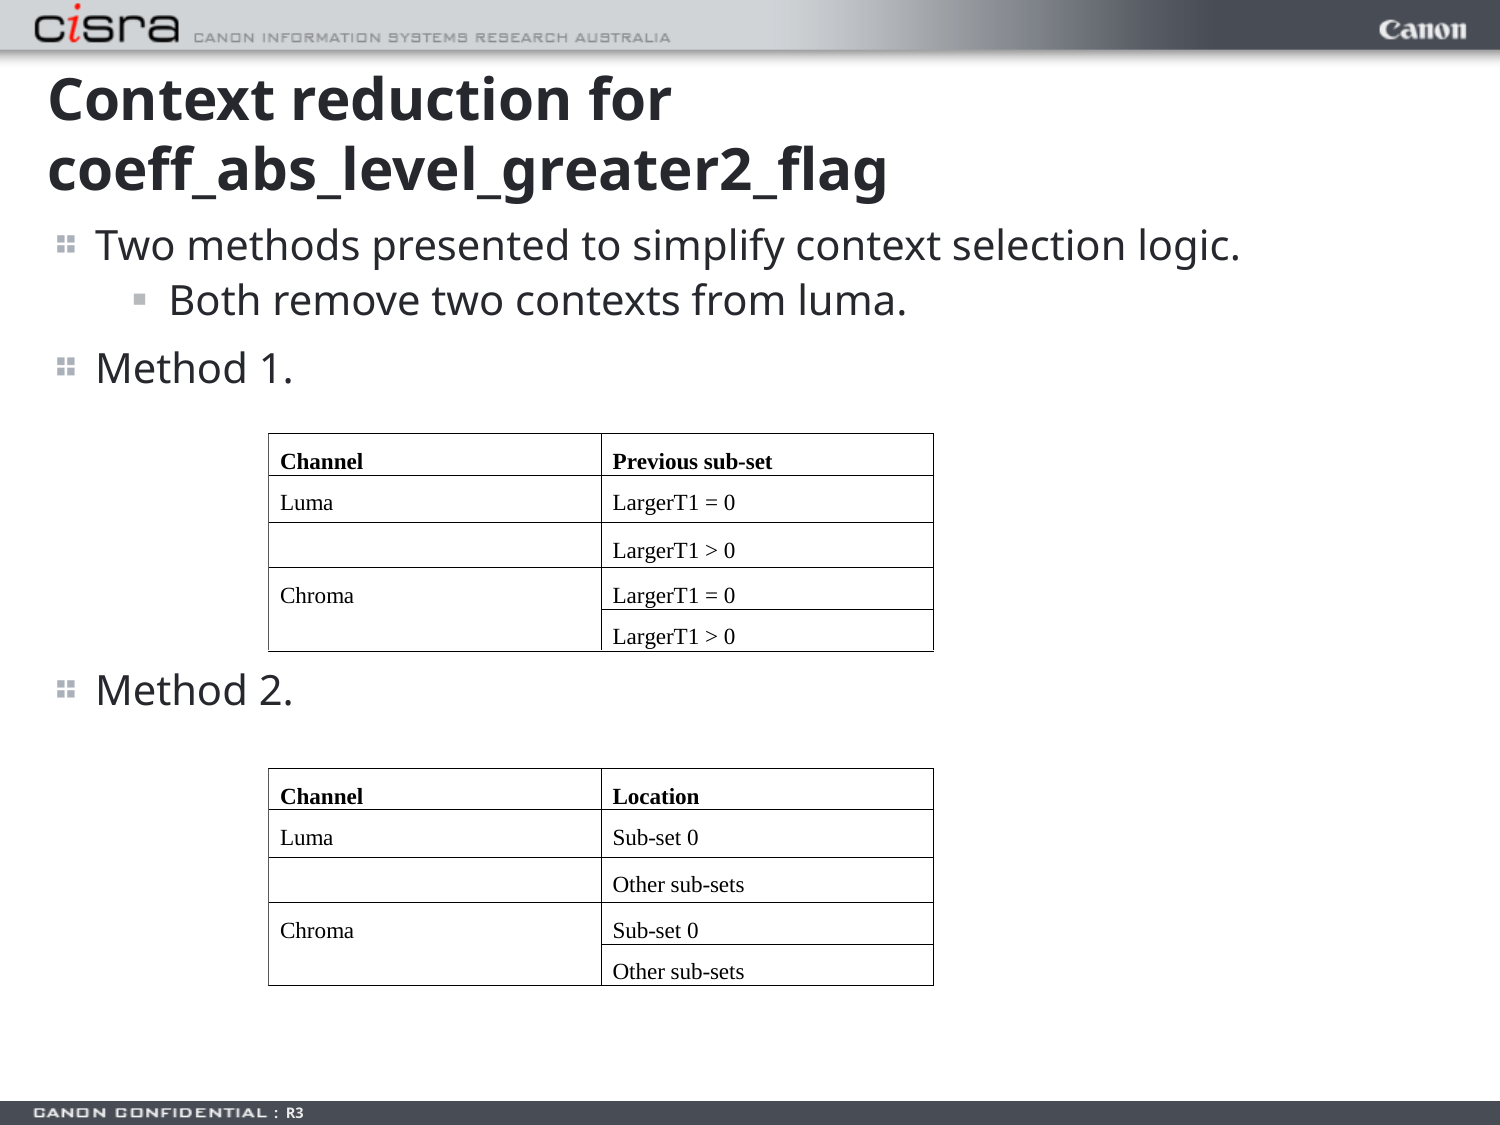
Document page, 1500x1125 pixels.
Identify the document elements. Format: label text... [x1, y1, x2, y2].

text_box Two methods presented to simplify context selection logic. Both remove two contexts from luma. Method 1. Method 2. [51, 219, 1463, 1064]
picture [51, 674, 81, 704]
picture [51, 351, 81, 382]
picture [51, 229, 81, 259]
picture [0, 1101, 1500, 1125]
picture [0, 1, 1500, 68]
picture [268, 432, 1232, 693]
title Context reduction for coeff_abs_level_greater2_flag [47, 64, 1481, 200]
picture [124, 285, 154, 315]
picture [268, 767, 1232, 1027]
